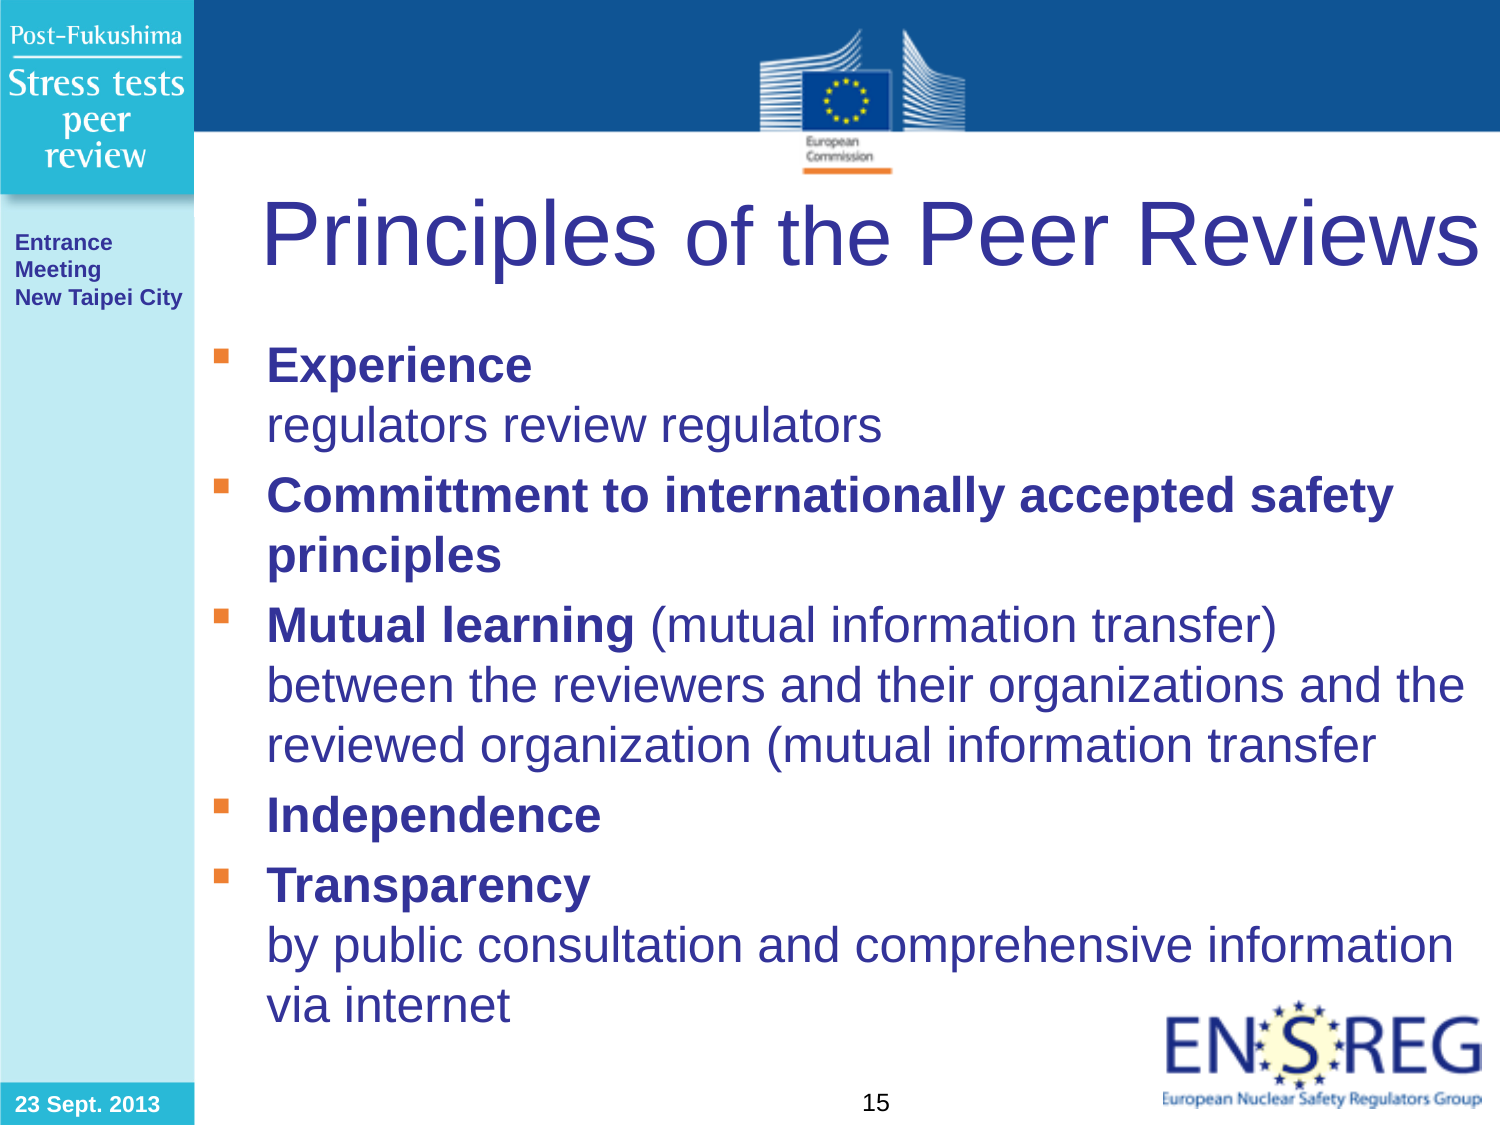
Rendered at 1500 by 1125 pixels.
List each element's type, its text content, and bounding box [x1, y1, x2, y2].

title Principles of the Peer Reviews [194, 223, 1500, 311]
list Experience regulators review regulators Committment to internationally accepted safety principles Mutual learning (mutual information transfer) between the reviewers and their organizations and the reviewed organization (mutual information transfer Independence Transparency by public consultation and comprehensive information via internet [194, 324, 1483, 925]
picture [1163, 999, 1482, 1109]
picture [0, 0, 1500, 1125]
